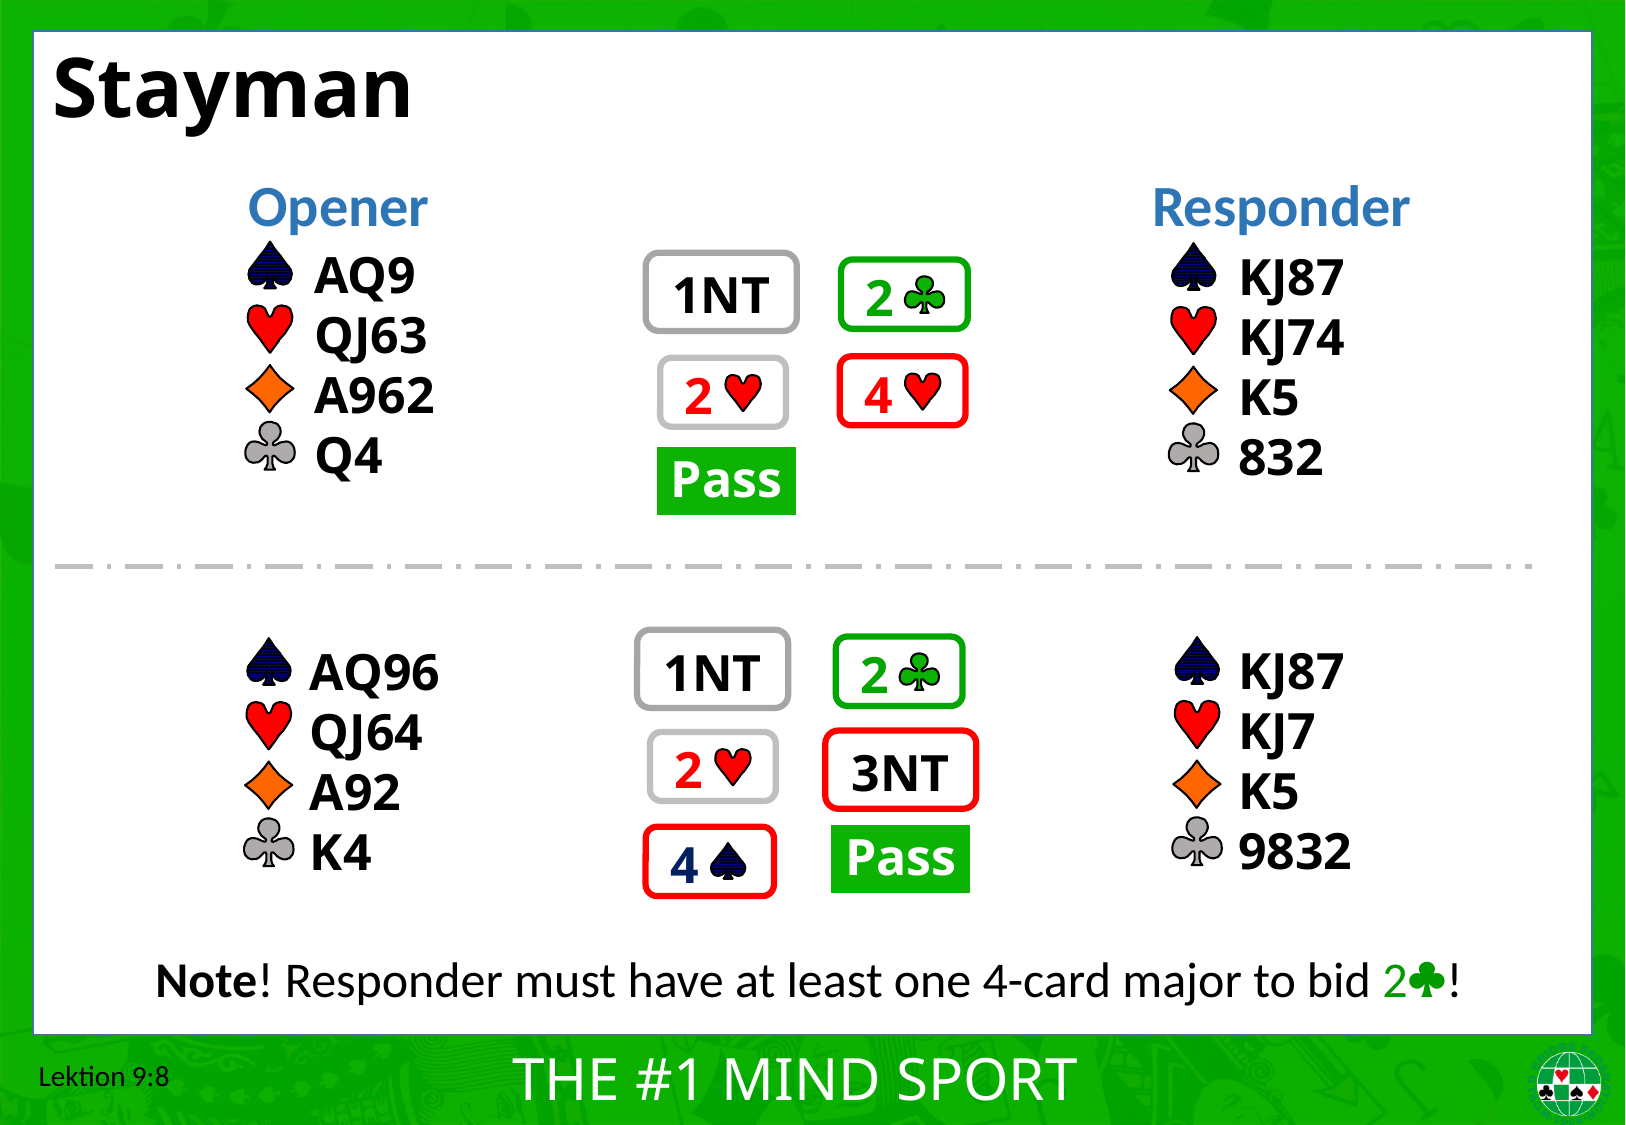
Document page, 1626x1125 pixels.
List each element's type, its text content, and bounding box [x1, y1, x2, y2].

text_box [839, 356, 966, 426]
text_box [649, 731, 776, 801]
picture [0, 0, 1626, 1125]
text_box Pass [831, 825, 970, 893]
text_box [660, 357, 786, 427]
text_box Note! Responder must have at least one 4-card major to bid 2! [140, 950, 1491, 1016]
text_box 3NT [824, 729, 978, 810]
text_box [645, 826, 774, 897]
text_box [835, 636, 963, 706]
text_box Opener [233, 160, 445, 246]
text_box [1168, 237, 1370, 496]
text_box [244, 633, 462, 891]
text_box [245, 236, 460, 495]
text_box Pass [657, 447, 796, 515]
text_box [841, 259, 968, 329]
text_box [1172, 631, 1374, 890]
text_box 1NT [644, 251, 798, 332]
title Stayman [37, 38, 1554, 144]
text_box 1NT [636, 628, 790, 709]
text_box Responder [1137, 160, 1427, 246]
